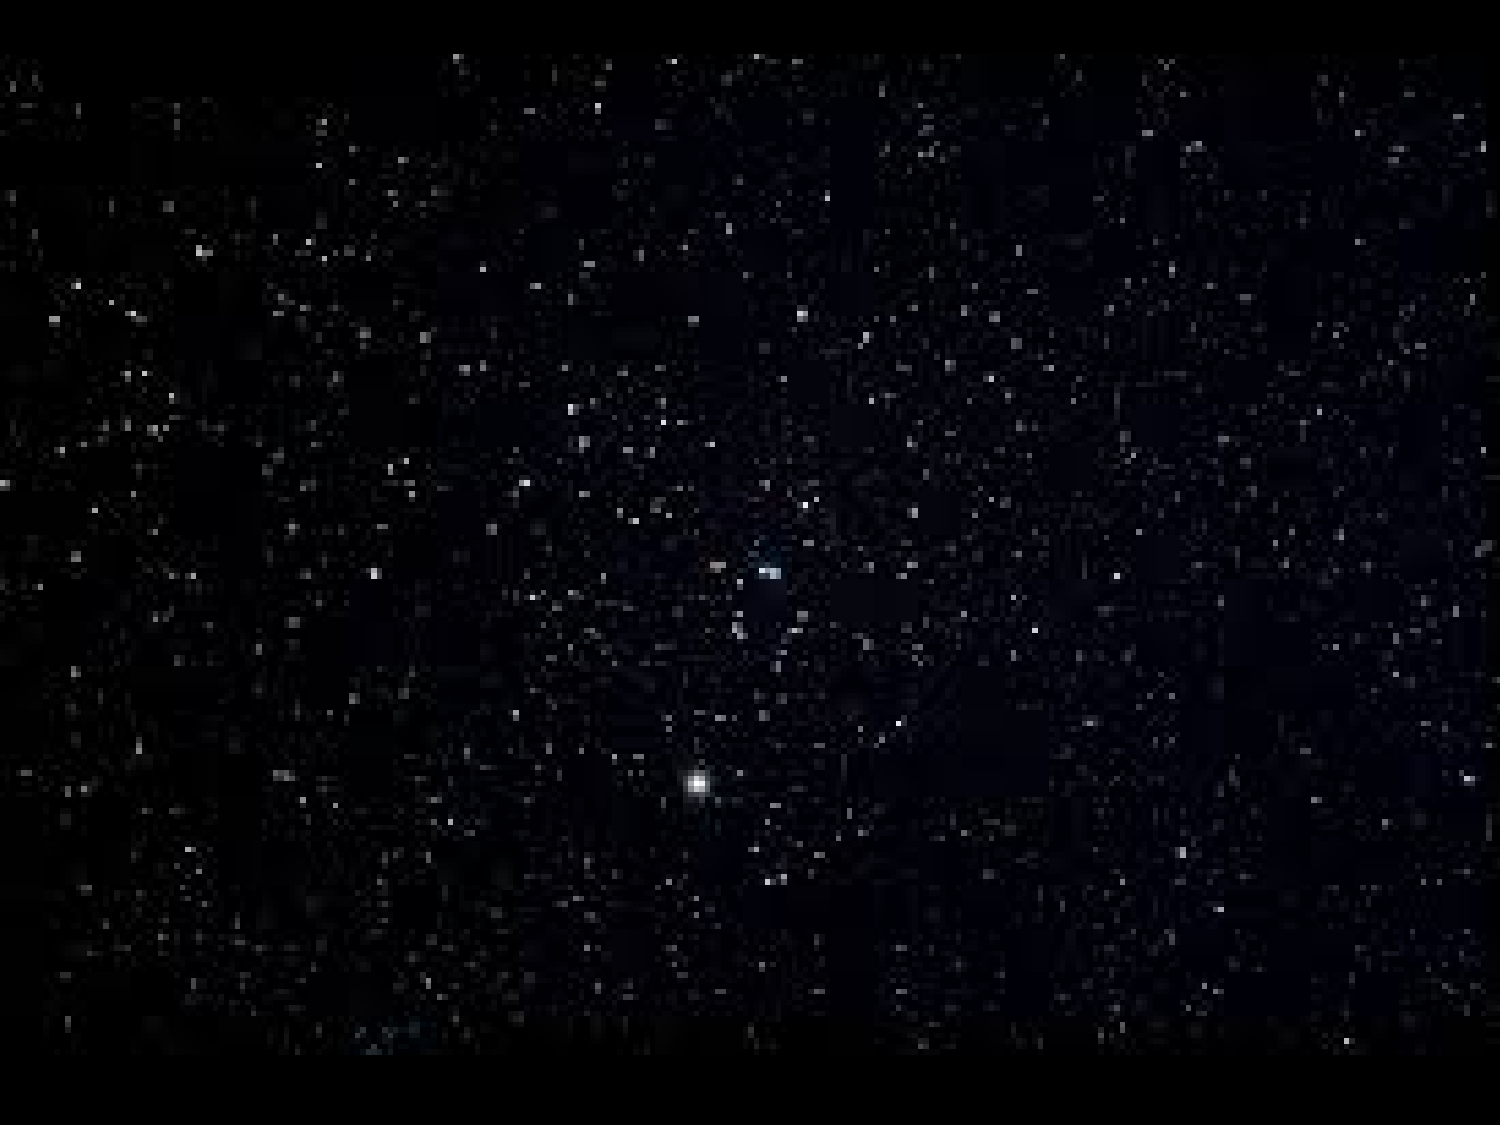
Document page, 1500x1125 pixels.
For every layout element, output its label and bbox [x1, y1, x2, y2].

picture [0, 54, 1500, 1055]
